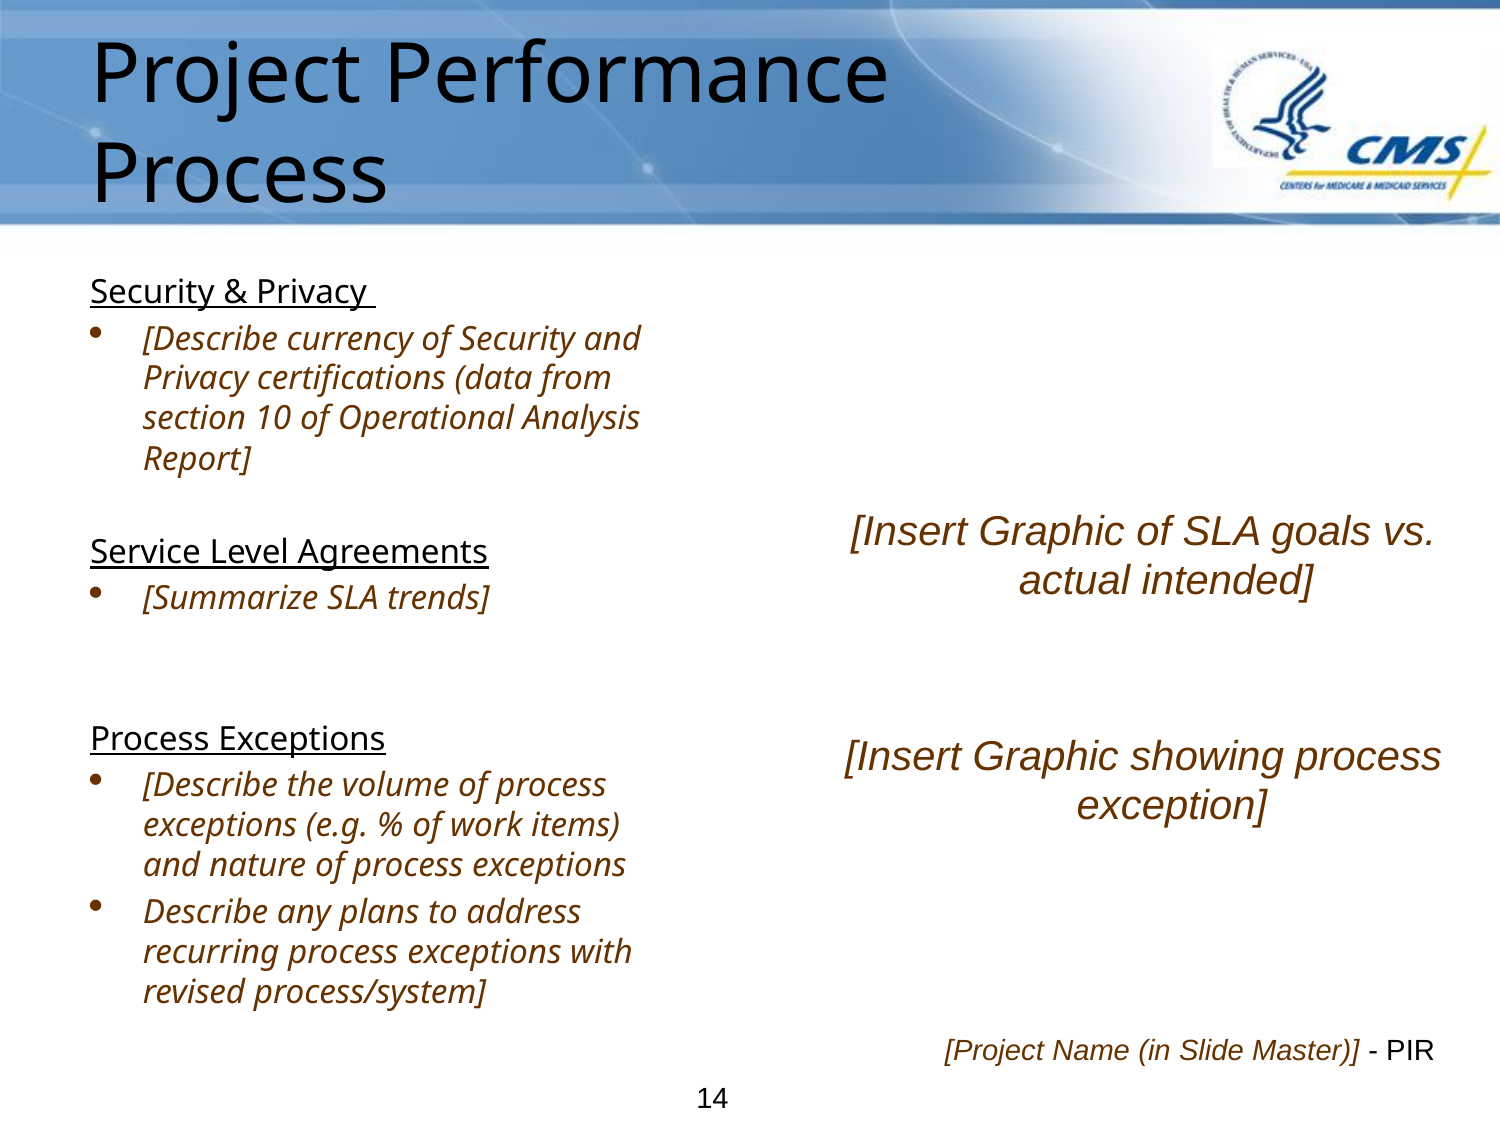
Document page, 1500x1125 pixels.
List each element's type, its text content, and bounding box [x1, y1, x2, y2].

list Security & Privacy [Describe currency of Security and Privacy certifications (data from section 10 of Operational Analysis Report] Service Level Agreements [Summarize SLA trends] Process Exceptions [Describe the volume of process exceptions (e.g. % of work items) and nature of process exceptions Describe any plans to address recurring process exceptions with revised process/system] [74, 262, 701, 1026]
slide_number 14 [537, 1071, 888, 1125]
picture [0, 0, 1500, 1125]
title Project Performance Process [74, 24, 1426, 213]
text_box [Insert Graphic of SLA goals vs. actual intended] [Insert Graphic showing process exception] [799, 262, 1488, 1025]
footer [Project Name (in Slide Master)] - PIR [912, 1025, 1451, 1103]
